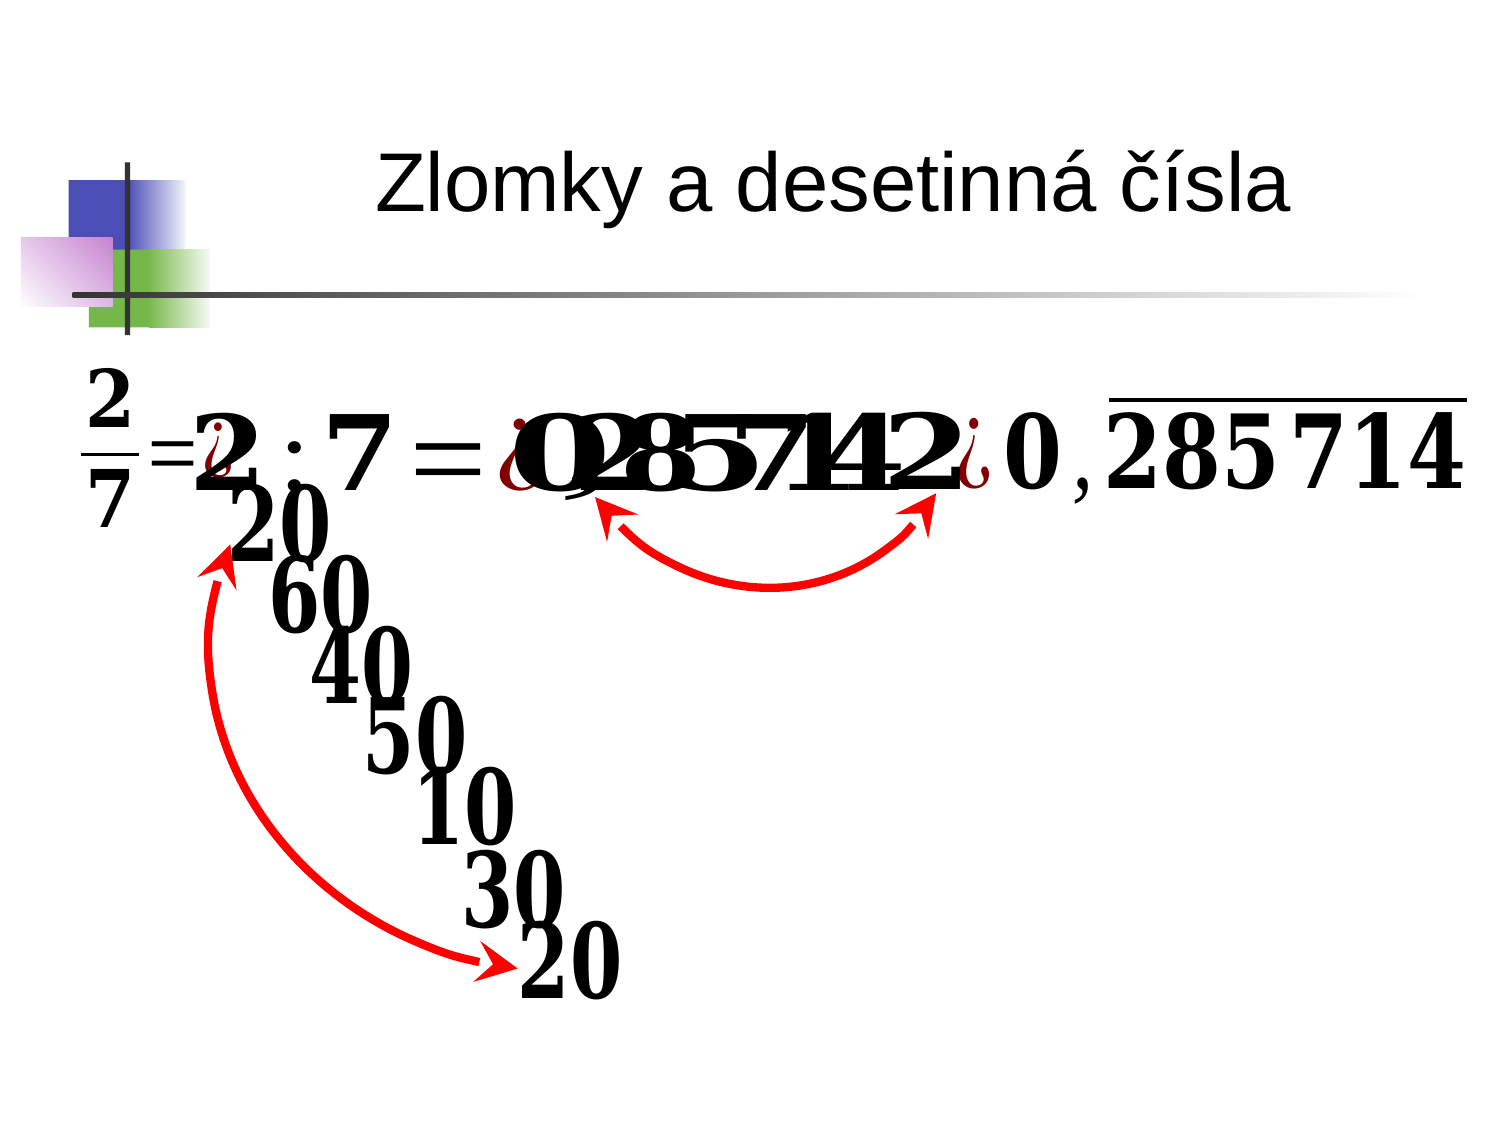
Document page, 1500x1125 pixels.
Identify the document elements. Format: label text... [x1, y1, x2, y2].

text_box [595, 377, 937, 588]
text_box Zlomky a desetinná čísla [279, 120, 1387, 236]
text_box [208, 544, 531, 976]
